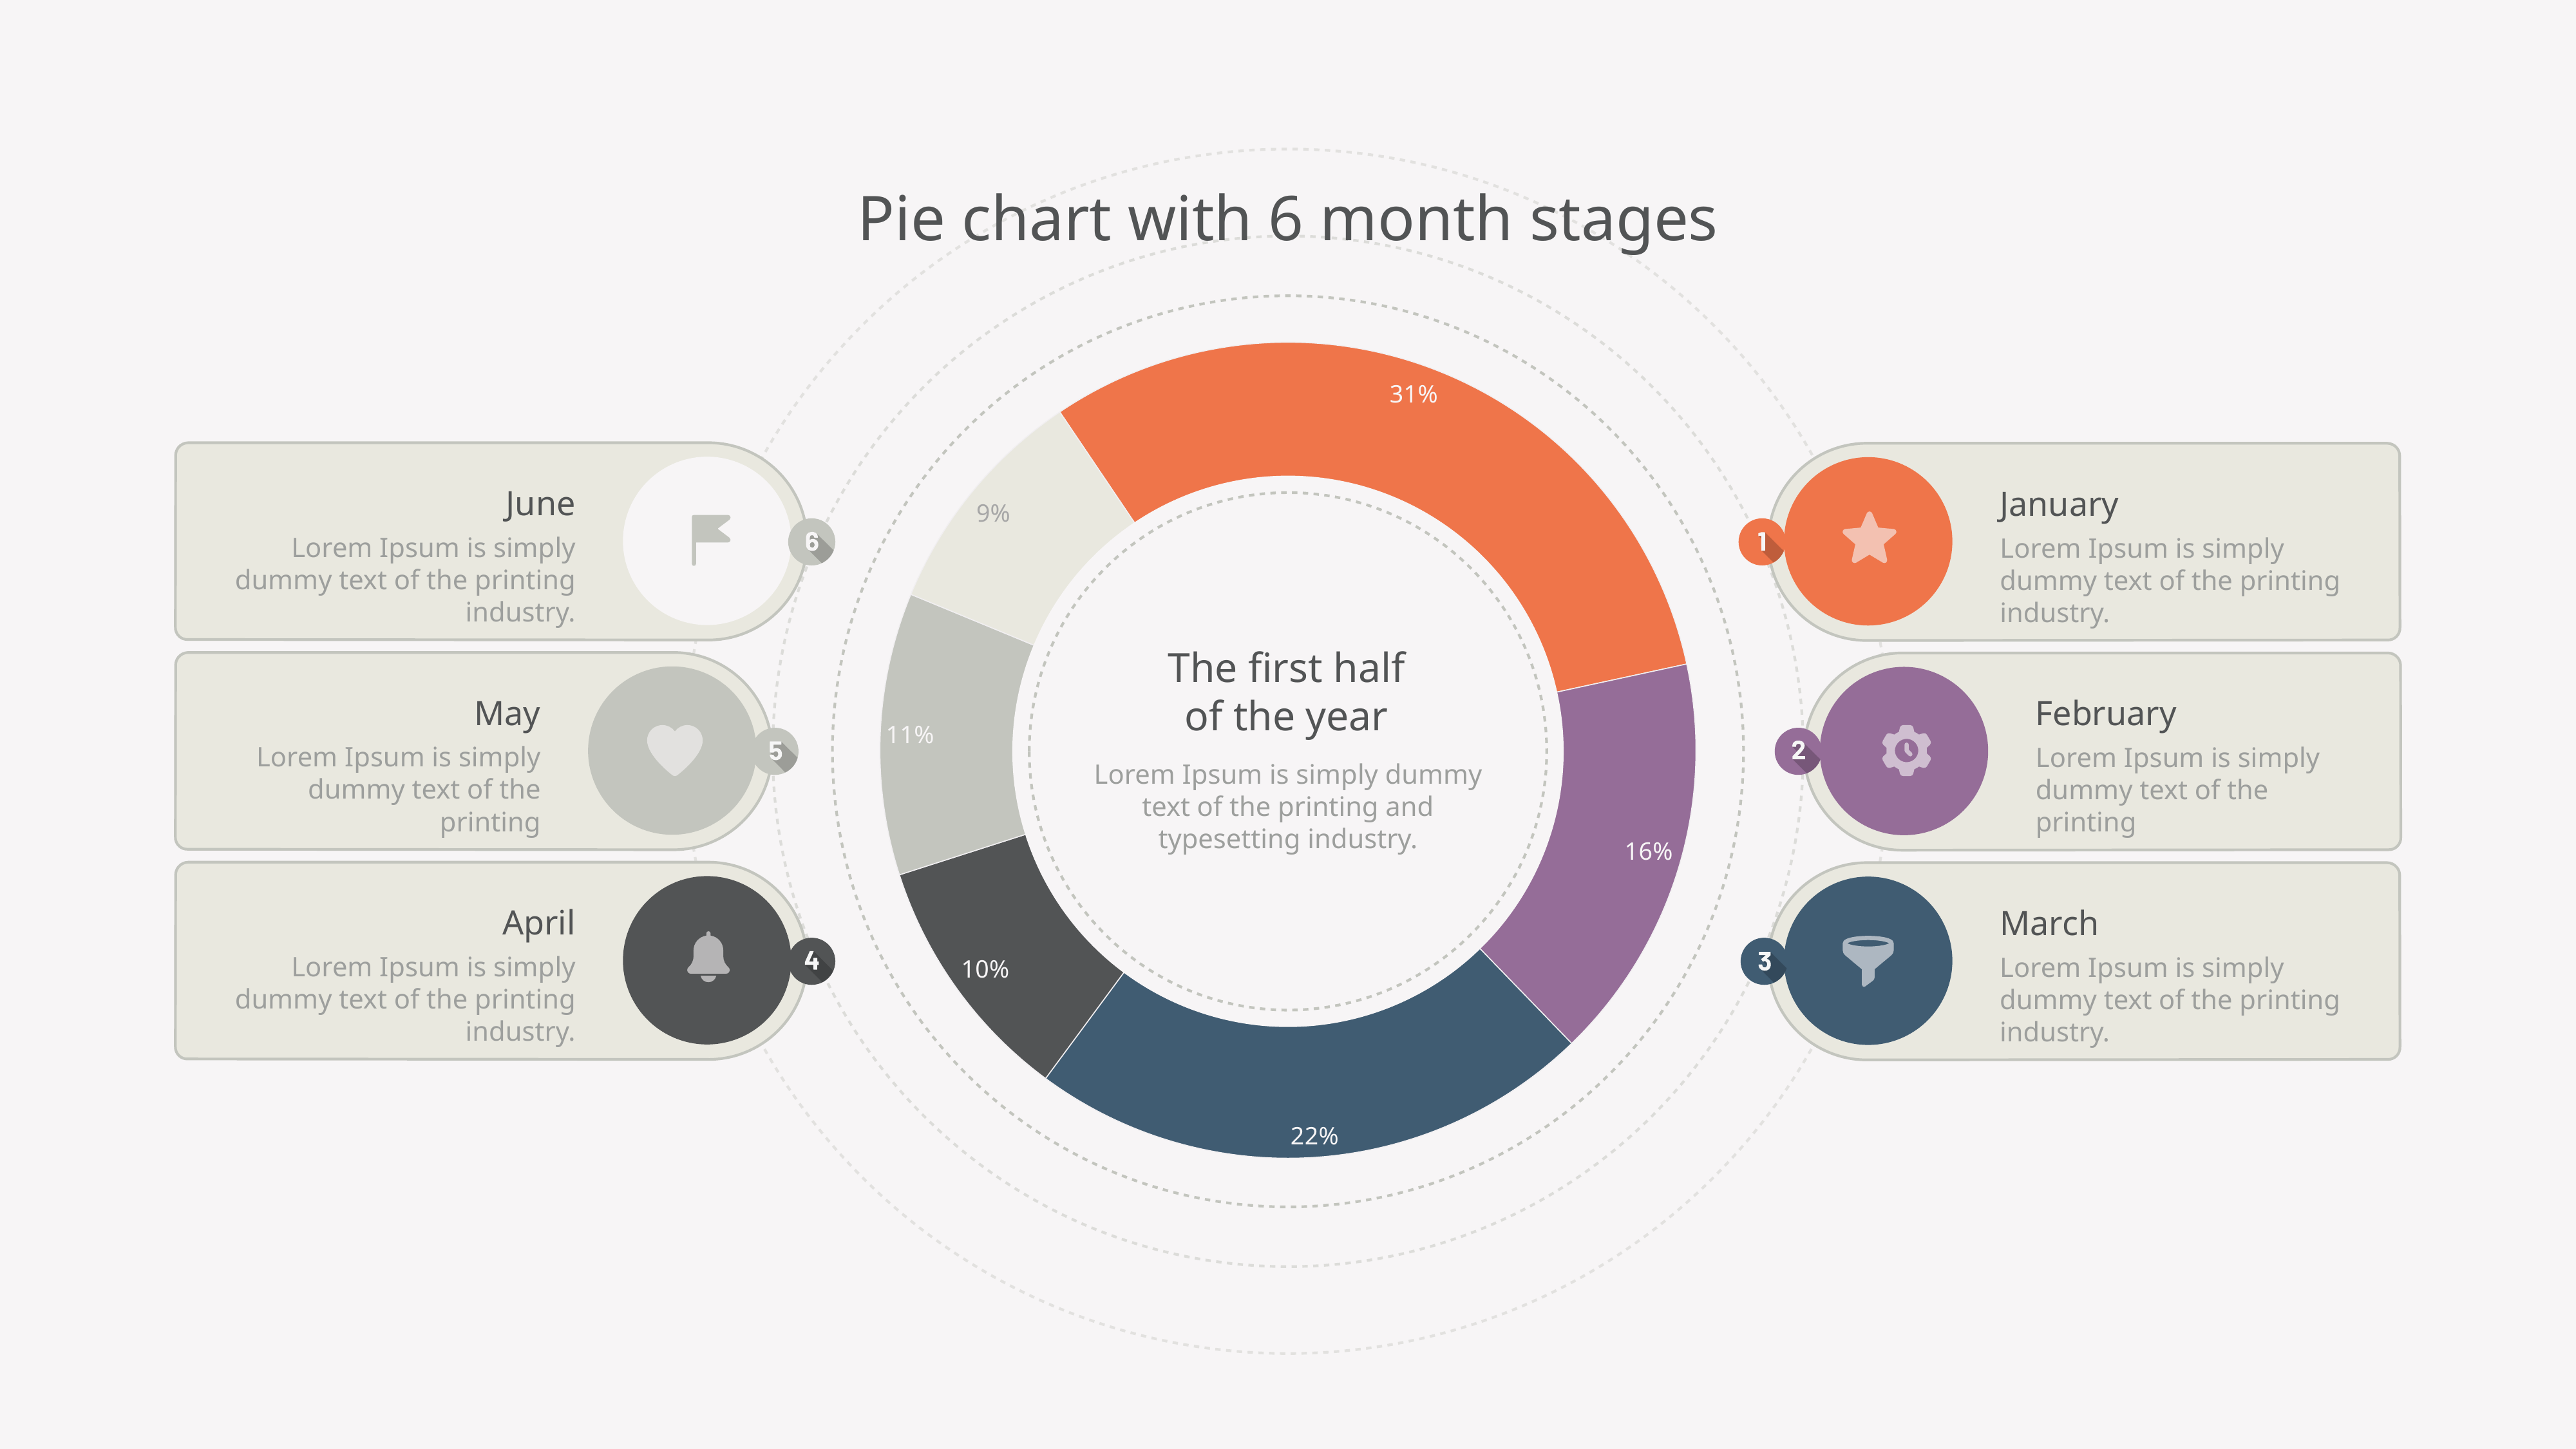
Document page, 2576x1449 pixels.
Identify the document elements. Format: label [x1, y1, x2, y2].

text_box [175, 149, 2401, 1354]
